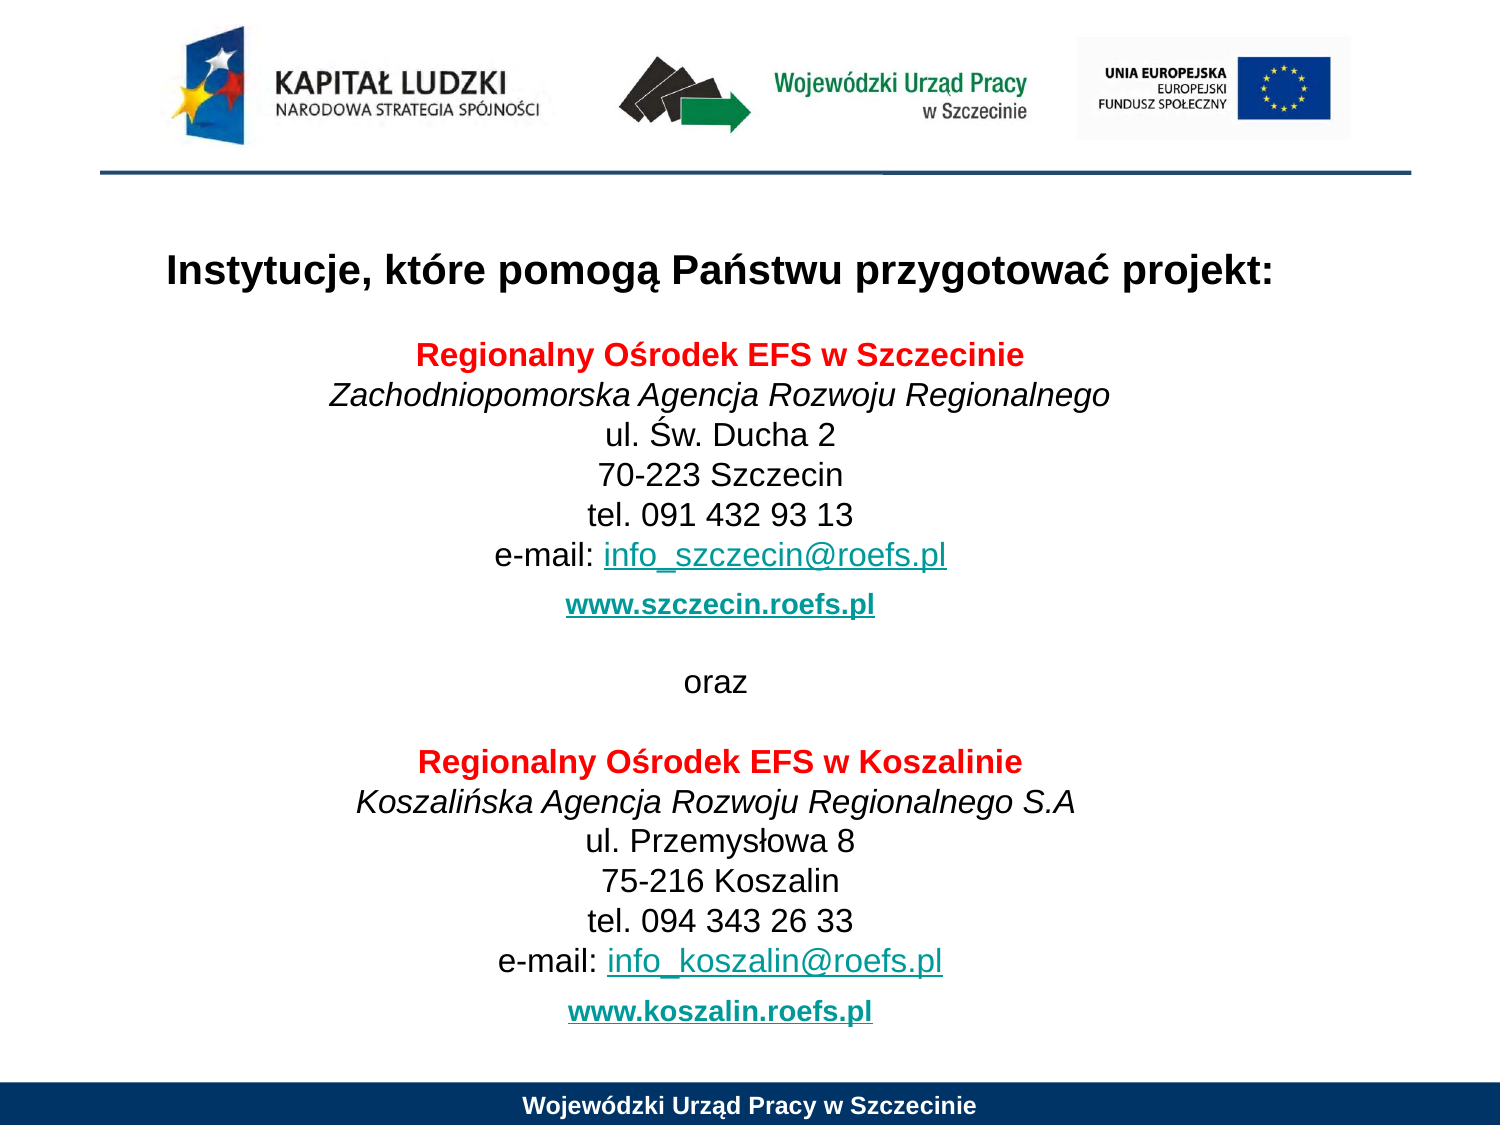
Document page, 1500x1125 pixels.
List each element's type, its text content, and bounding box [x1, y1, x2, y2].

picture [159, 24, 1353, 149]
text_box Instytucje, które pomogą Państwu przygotować projekt: Regionalny Ośrodek EFS w Szczecinie Zachodniopomorska Agencja Rozwoju Regionalnego ul. Św. Ducha 2 70-223 Szczecin tel. 091 432 93 13 e-mail: info_szczecin@roefs.pl www.szczecin.roefs.pl oraz Regionalny Ośrodek EFS w Koszalinie Koszalińska Agencja Rozwoju Regionalnego S.A ul. Przemysłowa 8 75-216 Koszalin tel. 094 343 26 33 e-mail: info_koszalin@roefs.pl www.koszalin.roefs.pl [81, 175, 1360, 1125]
